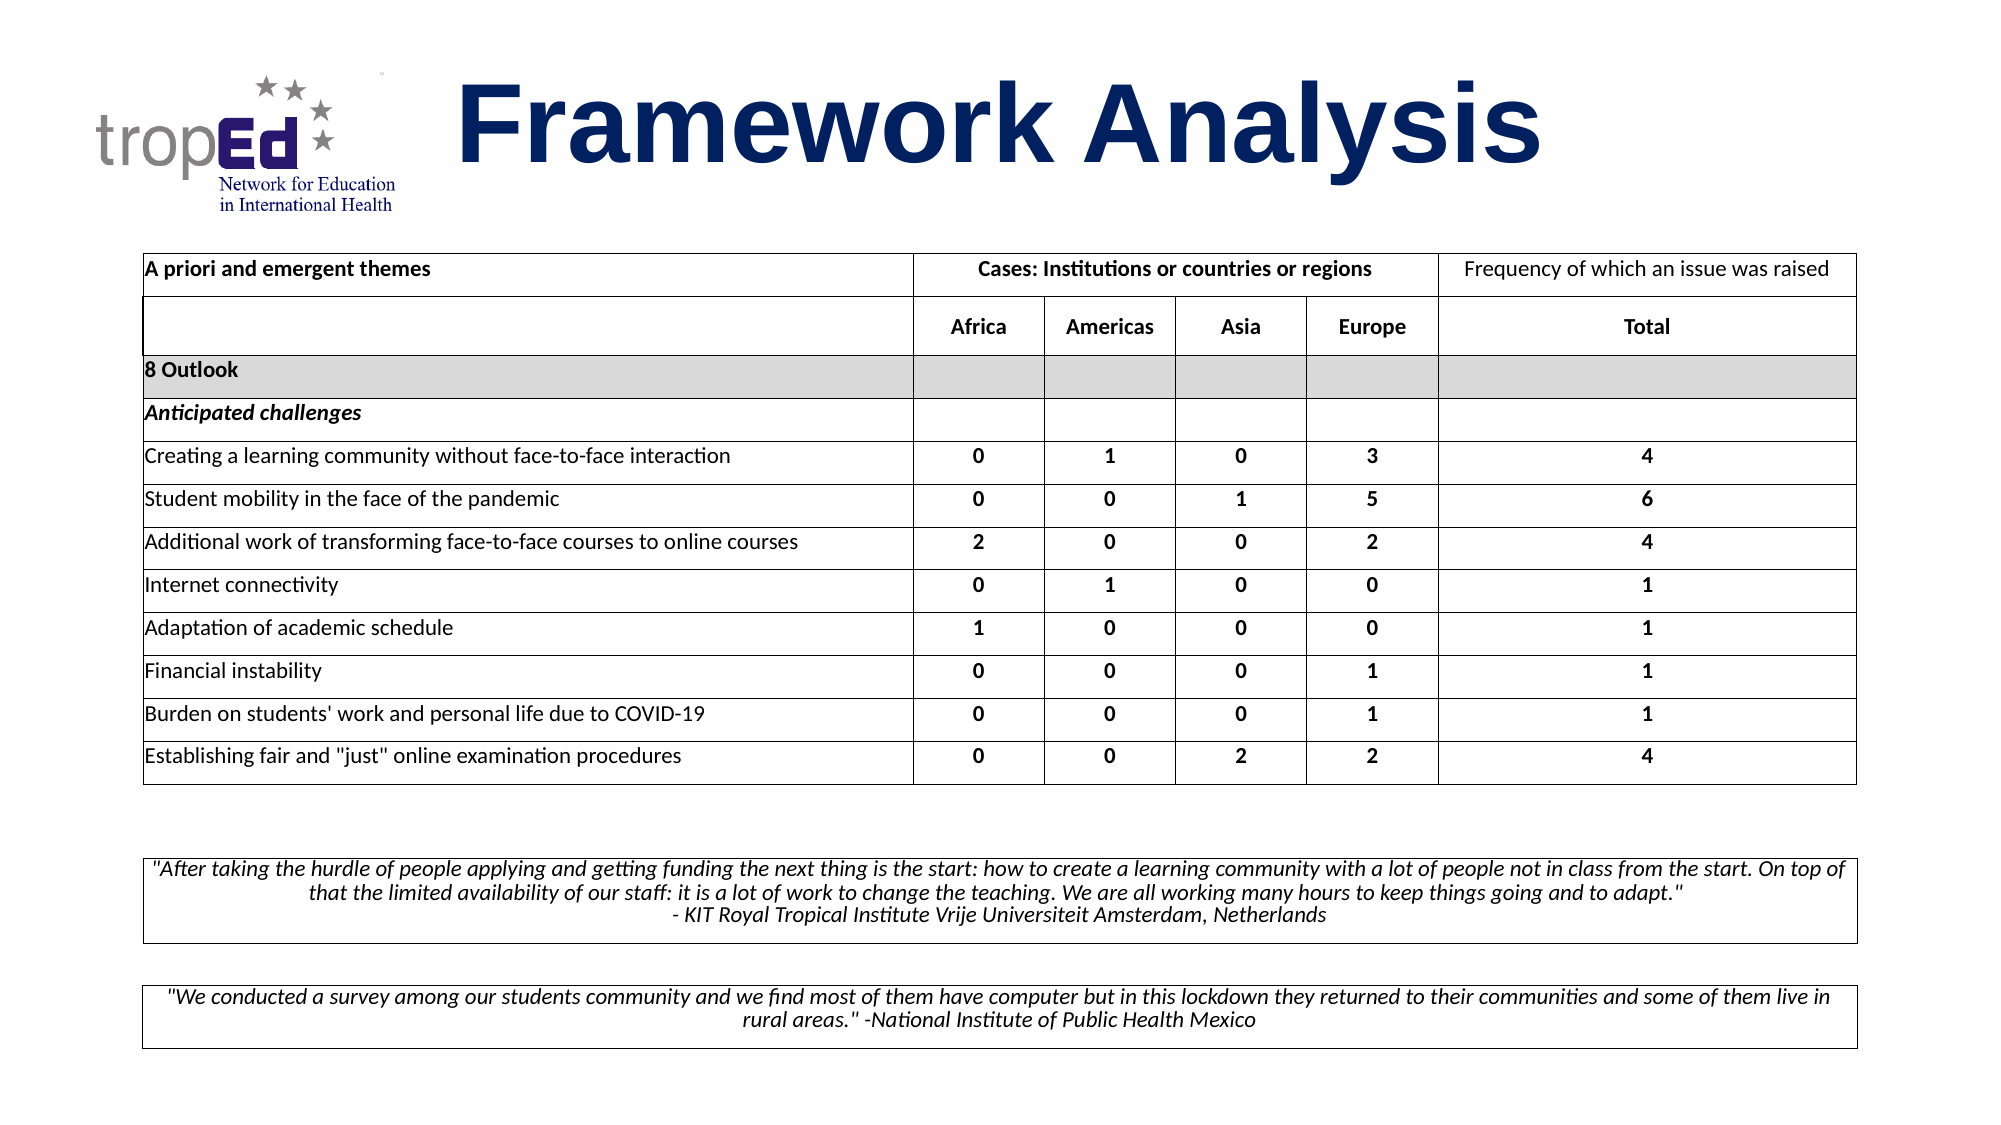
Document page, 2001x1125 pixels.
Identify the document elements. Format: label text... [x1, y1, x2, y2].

table_cell 2 [914, 528, 1044, 569]
table_cell 0 [1045, 613, 1175, 655]
table_cell 0 [1045, 742, 1175, 784]
table_cell Africa [914, 297, 1044, 355]
table_header "After taking the hurdle of people applying and getting funding the next thing is the start: how to create a learning community with a lot of people not in class from the start. On top of that the limited availability of our staff: it is a lot of work to change the teaching. We are all working many hours to keep things going and to adapt." - KIT Royal Tropical Institute Vrije Universiteit Amsterdam, Netherlands [144, 859, 1857, 943]
table_cell Burden on students' work and personal life due to COVID-19 [144, 699, 913, 741]
table_cell 1 [1176, 485, 1306, 527]
table_cell 3 [1307, 442, 1438, 484]
table_cell 4 [1439, 742, 1856, 784]
table_cell 1 [1045, 570, 1175, 612]
table_cell [1307, 356, 1438, 398]
table_cell 1 [1439, 699, 1856, 741]
table_cell [1045, 356, 1175, 398]
table_cell Additional work of transforming face-to-face courses to online courses [144, 528, 913, 569]
table_cell Student mobility in the face of the pandemic [144, 485, 913, 527]
table_cell Adaptation of academic schedule [144, 613, 913, 655]
table_cell 0 [914, 742, 1044, 784]
table_cell [1045, 399, 1175, 441]
table_cell 2 [1307, 528, 1438, 569]
table_cell [1307, 399, 1438, 441]
table_cell 0 [1307, 570, 1438, 612]
table_cell 6 [1439, 485, 1856, 527]
table_cell 0 [1176, 656, 1306, 698]
table_cell 0 [1045, 656, 1175, 698]
table_cell 1 [914, 613, 1044, 655]
table_cell [144, 297, 913, 355]
table_cell 0 [1176, 699, 1306, 741]
table_cell 0 [1307, 613, 1438, 655]
table_cell [1439, 356, 1856, 398]
table_cell 0 [1045, 699, 1175, 741]
table_header A priori and emergent themes [144, 254, 913, 296]
table_cell 1 [1045, 442, 1175, 484]
picture [73, 59, 412, 246]
table_cell Financial instability [144, 656, 913, 698]
table_cell 0 [914, 442, 1044, 484]
table_cell 0 [1176, 613, 1306, 655]
table_cell 1 [1307, 699, 1438, 741]
table_cell 2 [1307, 742, 1438, 784]
table_cell 1 [1439, 613, 1856, 655]
table_cell [914, 356, 1044, 398]
table_cell 0 [1176, 442, 1306, 484]
table_cell 2 [1176, 742, 1306, 784]
title Framework Analysis [412, 59, 1863, 193]
table_cell Anticipated challenges [144, 399, 913, 441]
table_cell 0 [914, 699, 1044, 741]
table_cell Creating a learning community without face-to-face interaction [144, 442, 913, 484]
table_cell 0 [914, 485, 1044, 527]
table_cell Establishing fair and "just" online examination procedures [144, 742, 913, 784]
table_cell [1176, 356, 1306, 398]
table_cell 0 [1176, 570, 1306, 612]
table_header Cases: Institutions or countries or regions [914, 254, 1438, 296]
table_cell 5 [1307, 485, 1438, 527]
table_cell [914, 399, 1044, 441]
table_cell Europe [1307, 297, 1438, 355]
table_cell 1 [1307, 656, 1438, 698]
table_cell Asia [1176, 297, 1306, 355]
table_cell 0 [914, 570, 1044, 612]
table_cell 0 [1045, 485, 1175, 527]
table_cell 4 [1439, 528, 1856, 569]
table_cell [1439, 399, 1856, 441]
table_cell 8 Outlook [144, 356, 913, 398]
table_cell Internet connectivity [144, 570, 913, 612]
table_cell Americas [1045, 297, 1175, 355]
table_cell Total [1439, 297, 1856, 355]
table_cell [1176, 399, 1306, 441]
table_cell 4 [1439, 442, 1856, 484]
table_cell 0 [1045, 528, 1175, 569]
table_header "We conducted a survey among our students community and we find most of them have computer but in this lockdown they returned to their communities and some of them live in rural areas." -National Institute of Public Health Mexico [143, 986, 1857, 1048]
table_header Frequency of which an issue was raised [1439, 254, 1856, 296]
table_cell 1 [1439, 570, 1856, 612]
table_cell 0 [914, 656, 1044, 698]
table_cell 1 [1439, 656, 1856, 698]
table_cell 0 [1176, 528, 1306, 569]
